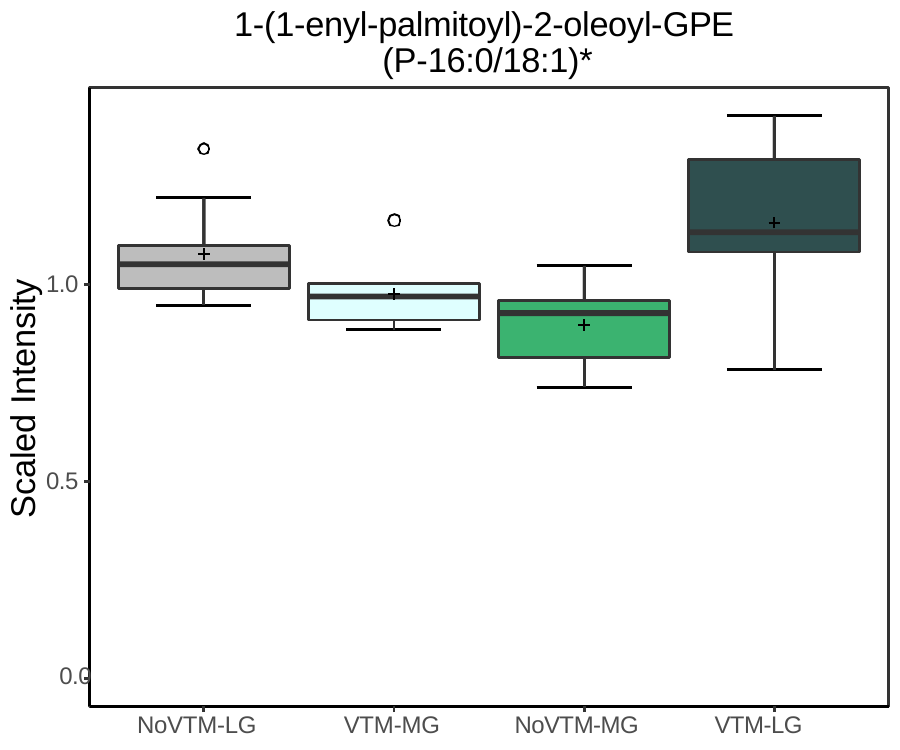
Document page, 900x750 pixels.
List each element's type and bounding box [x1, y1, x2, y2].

text_box [1, 266, 82, 521]
footer [57, 661, 95, 750]
title [232, 0, 747, 86]
text_box [83, 86, 891, 738]
slide_number [134, 713, 275, 750]
